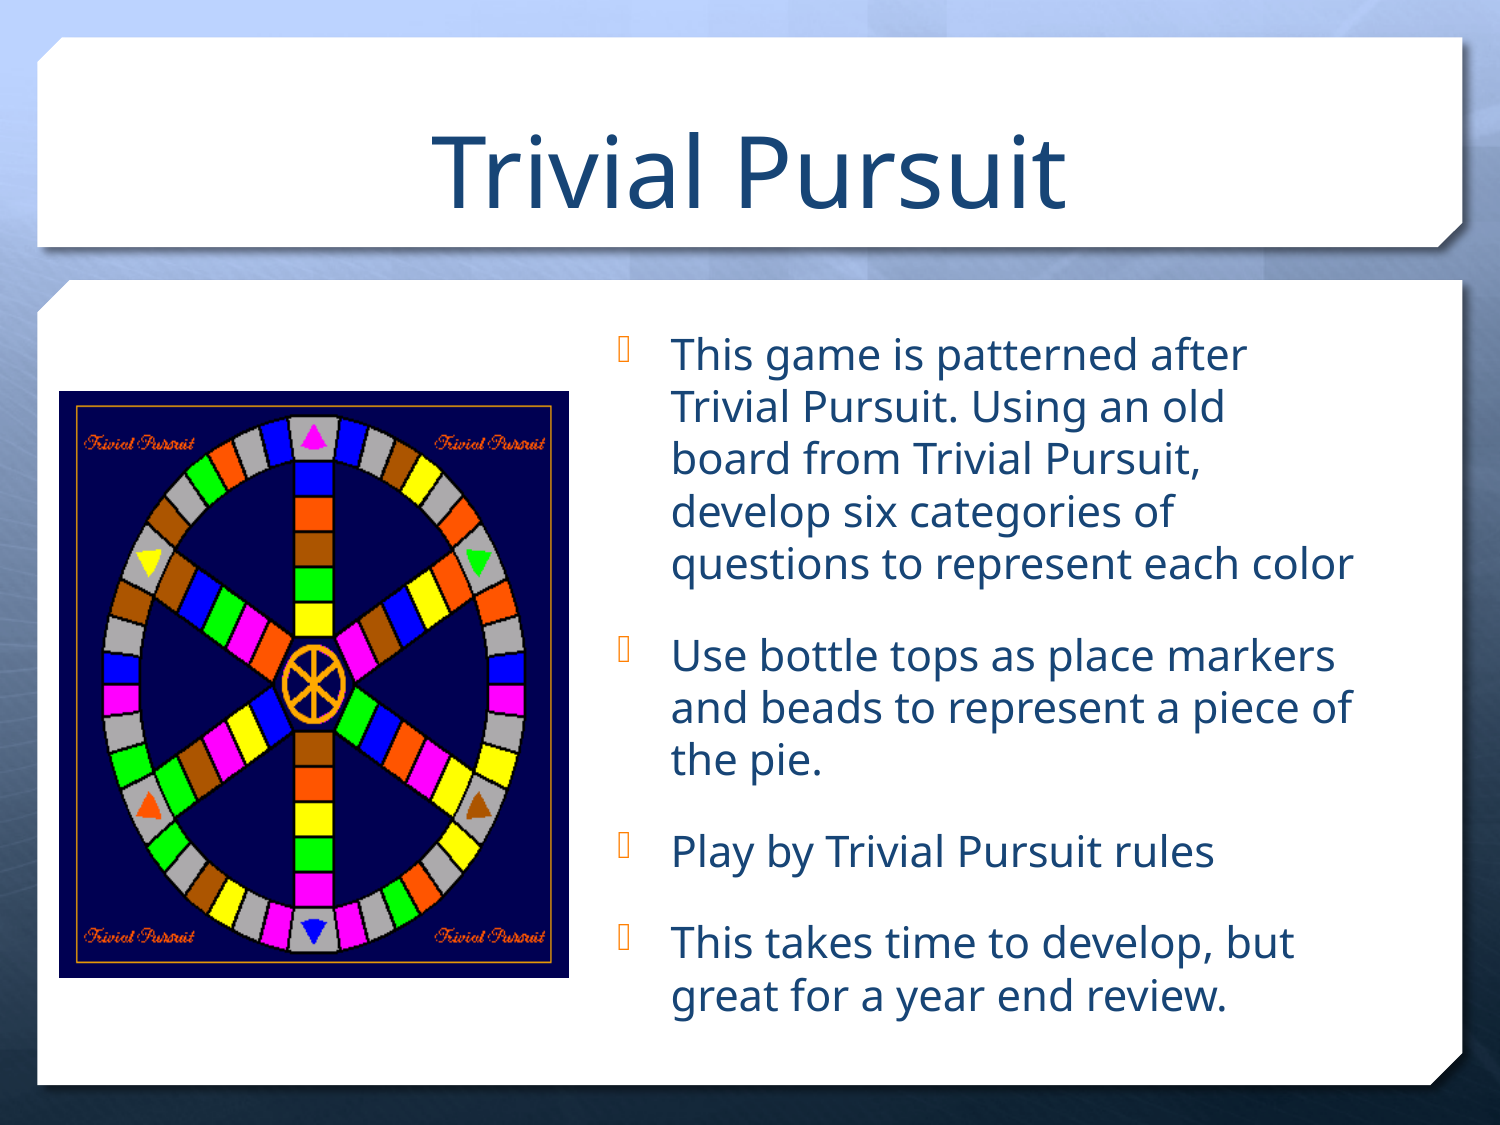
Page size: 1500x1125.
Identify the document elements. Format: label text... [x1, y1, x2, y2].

title Trivial Pursuit [127, 48, 1372, 236]
picture [59, 391, 569, 978]
list This game is patterned after Trivial Pursuit. Using an old board from Trivial Pursuit, develop six categories of questions to represent each color Use bottle tops as place markers and beads to represent a piece of the pie. Play by Trivial Pursuit rules This takes time to develop, but great for a year end review. [602, 319, 1372, 1065]
